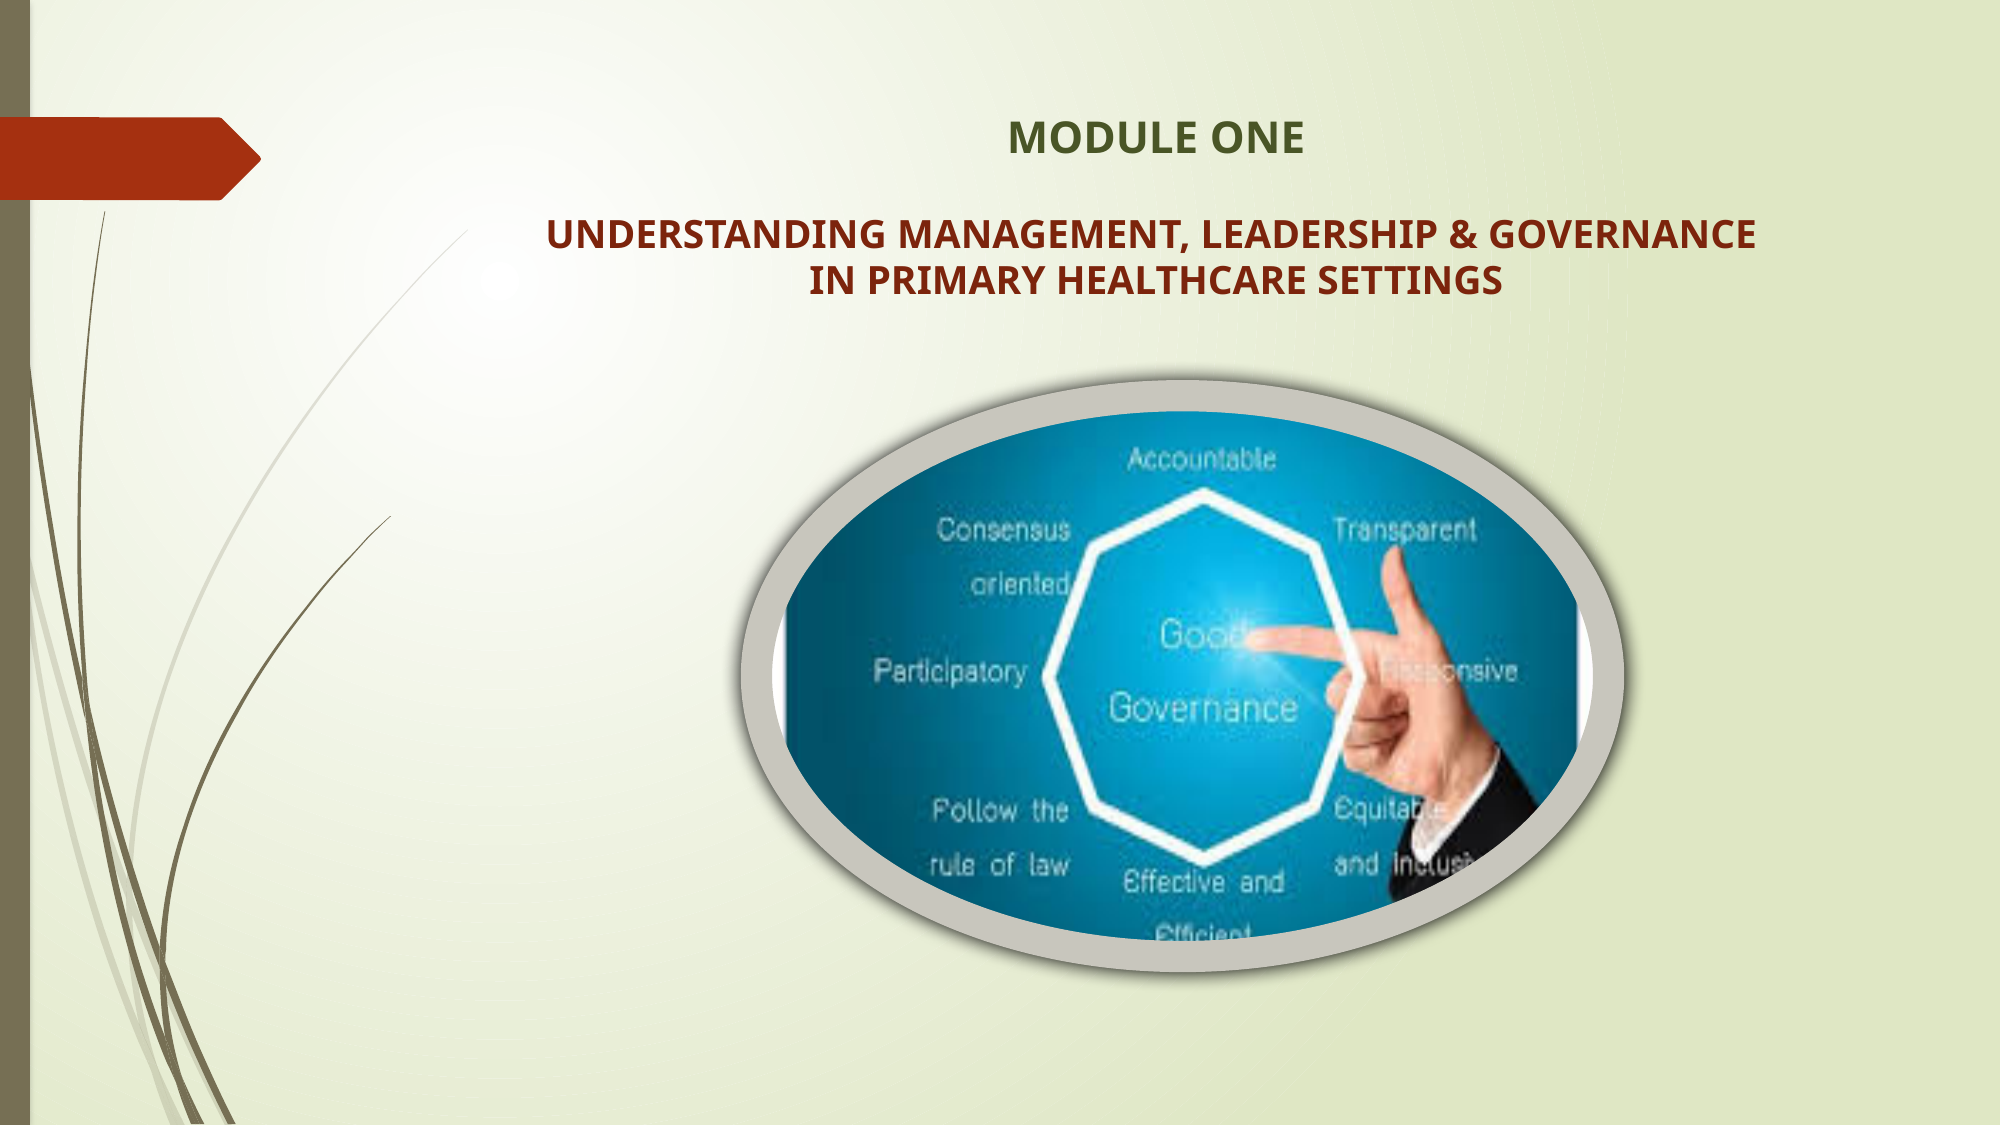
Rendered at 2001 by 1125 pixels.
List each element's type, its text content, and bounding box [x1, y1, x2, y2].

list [756, 395, 1609, 957]
title MODULE ONE UNDERSTANDING MANAGEMENT, LEADERSHIP & GOVERNANCE IN PRIMARY HEALTHCARE SETTINGS [425, 102, 1888, 313]
